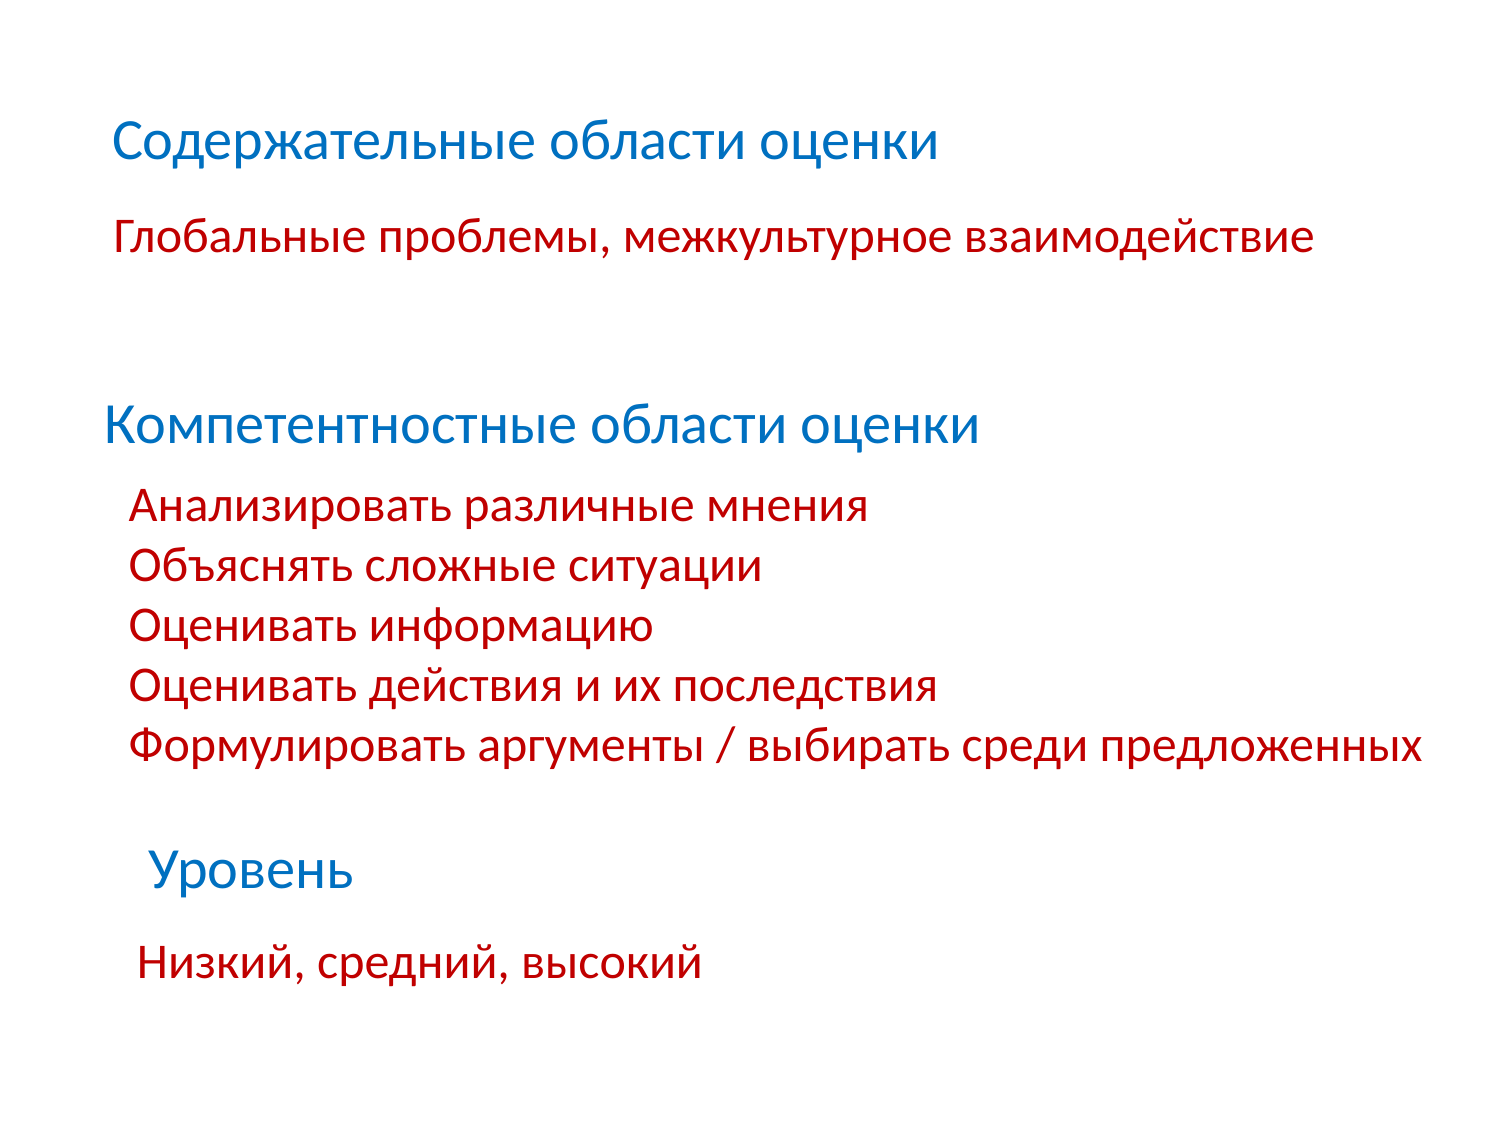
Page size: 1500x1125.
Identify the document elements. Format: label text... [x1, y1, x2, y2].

title Содержательные области оценки [42, 42, 1010, 231]
text_box Низкий, средний, высокий [121, 921, 864, 1109]
text_box Компетентностные области оценки [76, 326, 1010, 514]
text_box Уровень [121, 796, 381, 921]
text_box Анализировать различные мнения Объяснять сложные ситуации Оценивать информацию Оценивать действия и их последствия Формулировать аргументы / выбирать среди предложенных [114, 463, 1445, 779]
list Глобальные проблемы, межкультурное взаимодействие [98, 194, 1376, 289]
